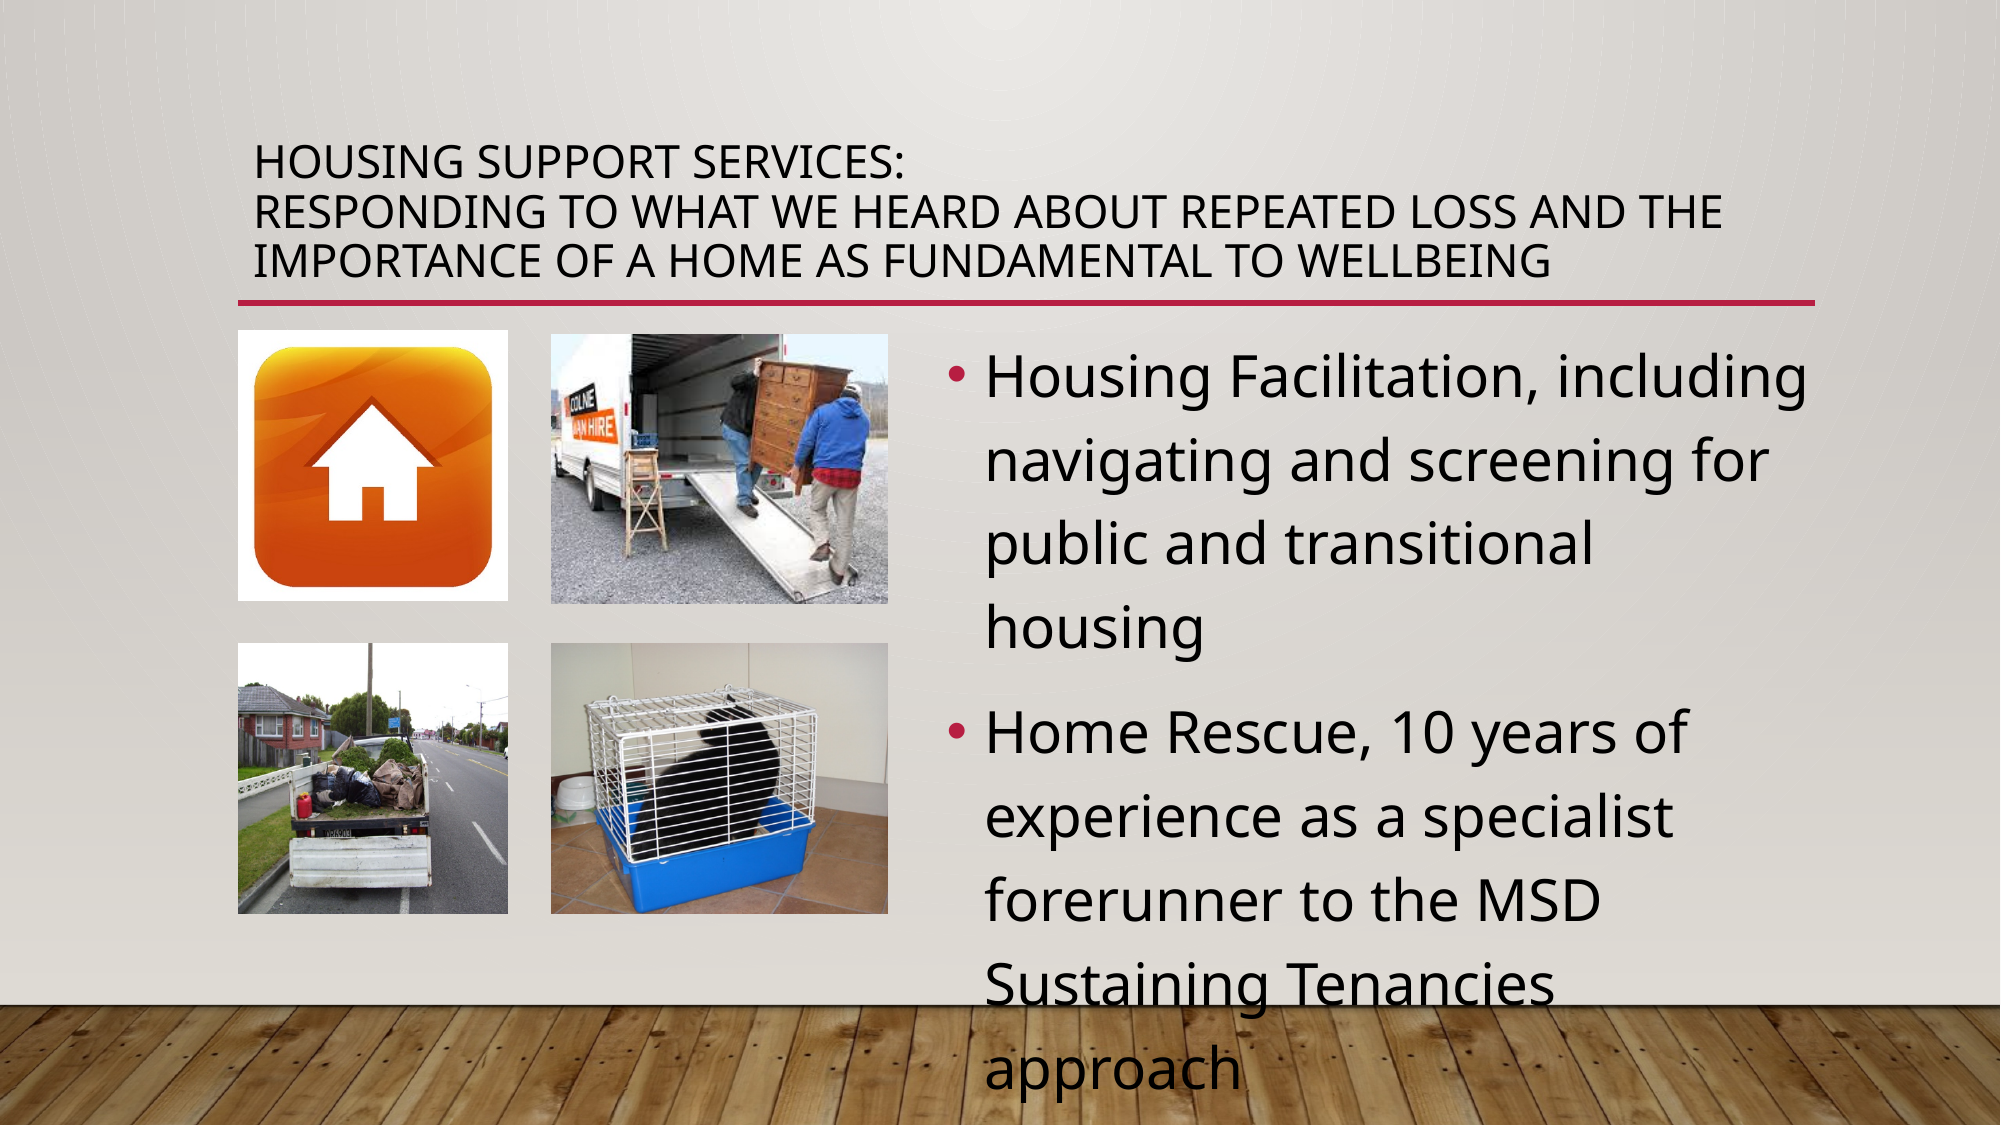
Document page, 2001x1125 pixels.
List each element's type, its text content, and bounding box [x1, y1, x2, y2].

picture [237, 643, 508, 914]
picture [551, 643, 889, 914]
title Housing support services: responding to what we heard about repeated loss and the importance of a Home as fundamental to wellbeing [238, 131, 1814, 305]
picture [551, 334, 889, 605]
list Housing Facilitation, including navigating and screening for public and transitional housing Home Rescue, 10 years of experience as a specialist forerunner to the MSD Sustaining Tenancies approach [931, 317, 1838, 884]
picture [0, 1005, 2000, 1125]
picture [237, 330, 508, 601]
